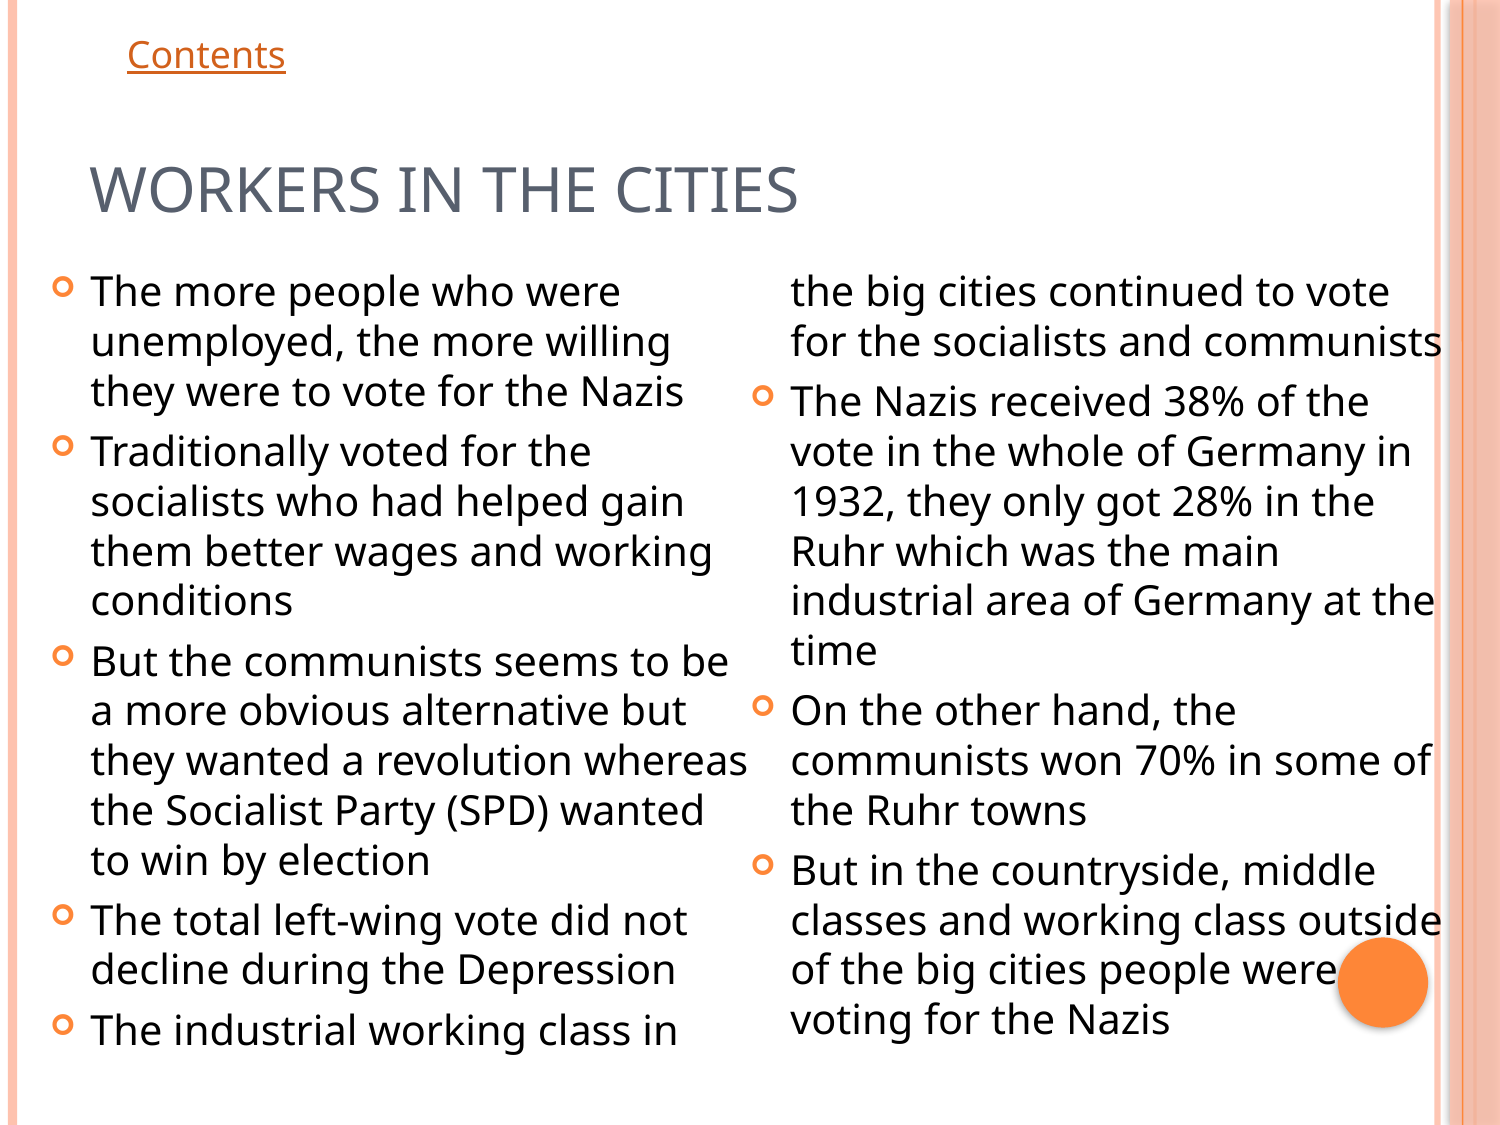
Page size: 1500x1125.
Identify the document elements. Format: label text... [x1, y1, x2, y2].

title Workers in the Cities [75, 45, 1300, 233]
list The more people who were unemployed, the more willing they were to vote for the Nazis Traditionally voted for the socialists who had helped gain them better wages and working conditions But the communists seems to be a more obvious alternative but they wanted a revolution whereas the Socialist Party (SPD) wanted to win by election The total left-wing vote did not decline during the Depression The industrial working class in the big cities continued to vote for the socialists and communists The Nazis received 38% of the vote in the whole of Germany in 1932, they only got 28% in the Ruhr which was the main industrial area of Germany at the time On the other hand, the communists won 70% in some of the Ruhr towns But in the countryside, middle classes and working class outside of the big cities people were voting for the Nazis [34, 257, 1466, 1079]
